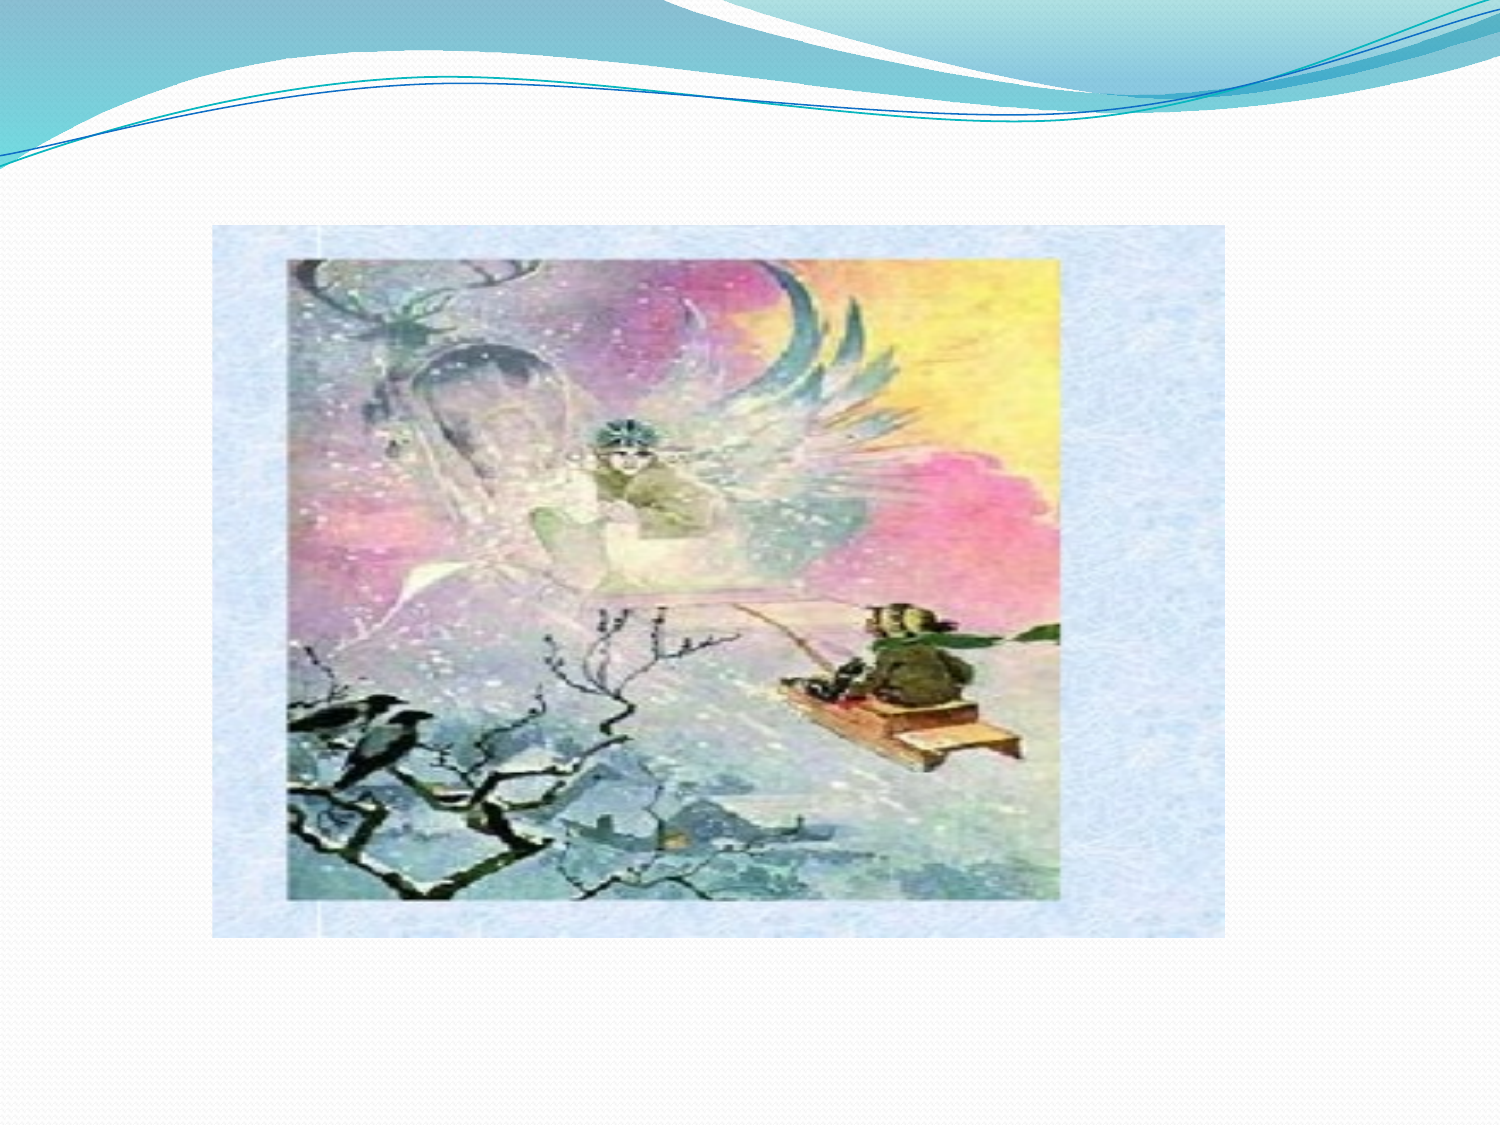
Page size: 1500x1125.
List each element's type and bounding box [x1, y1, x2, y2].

picture [212, 224, 1226, 938]
